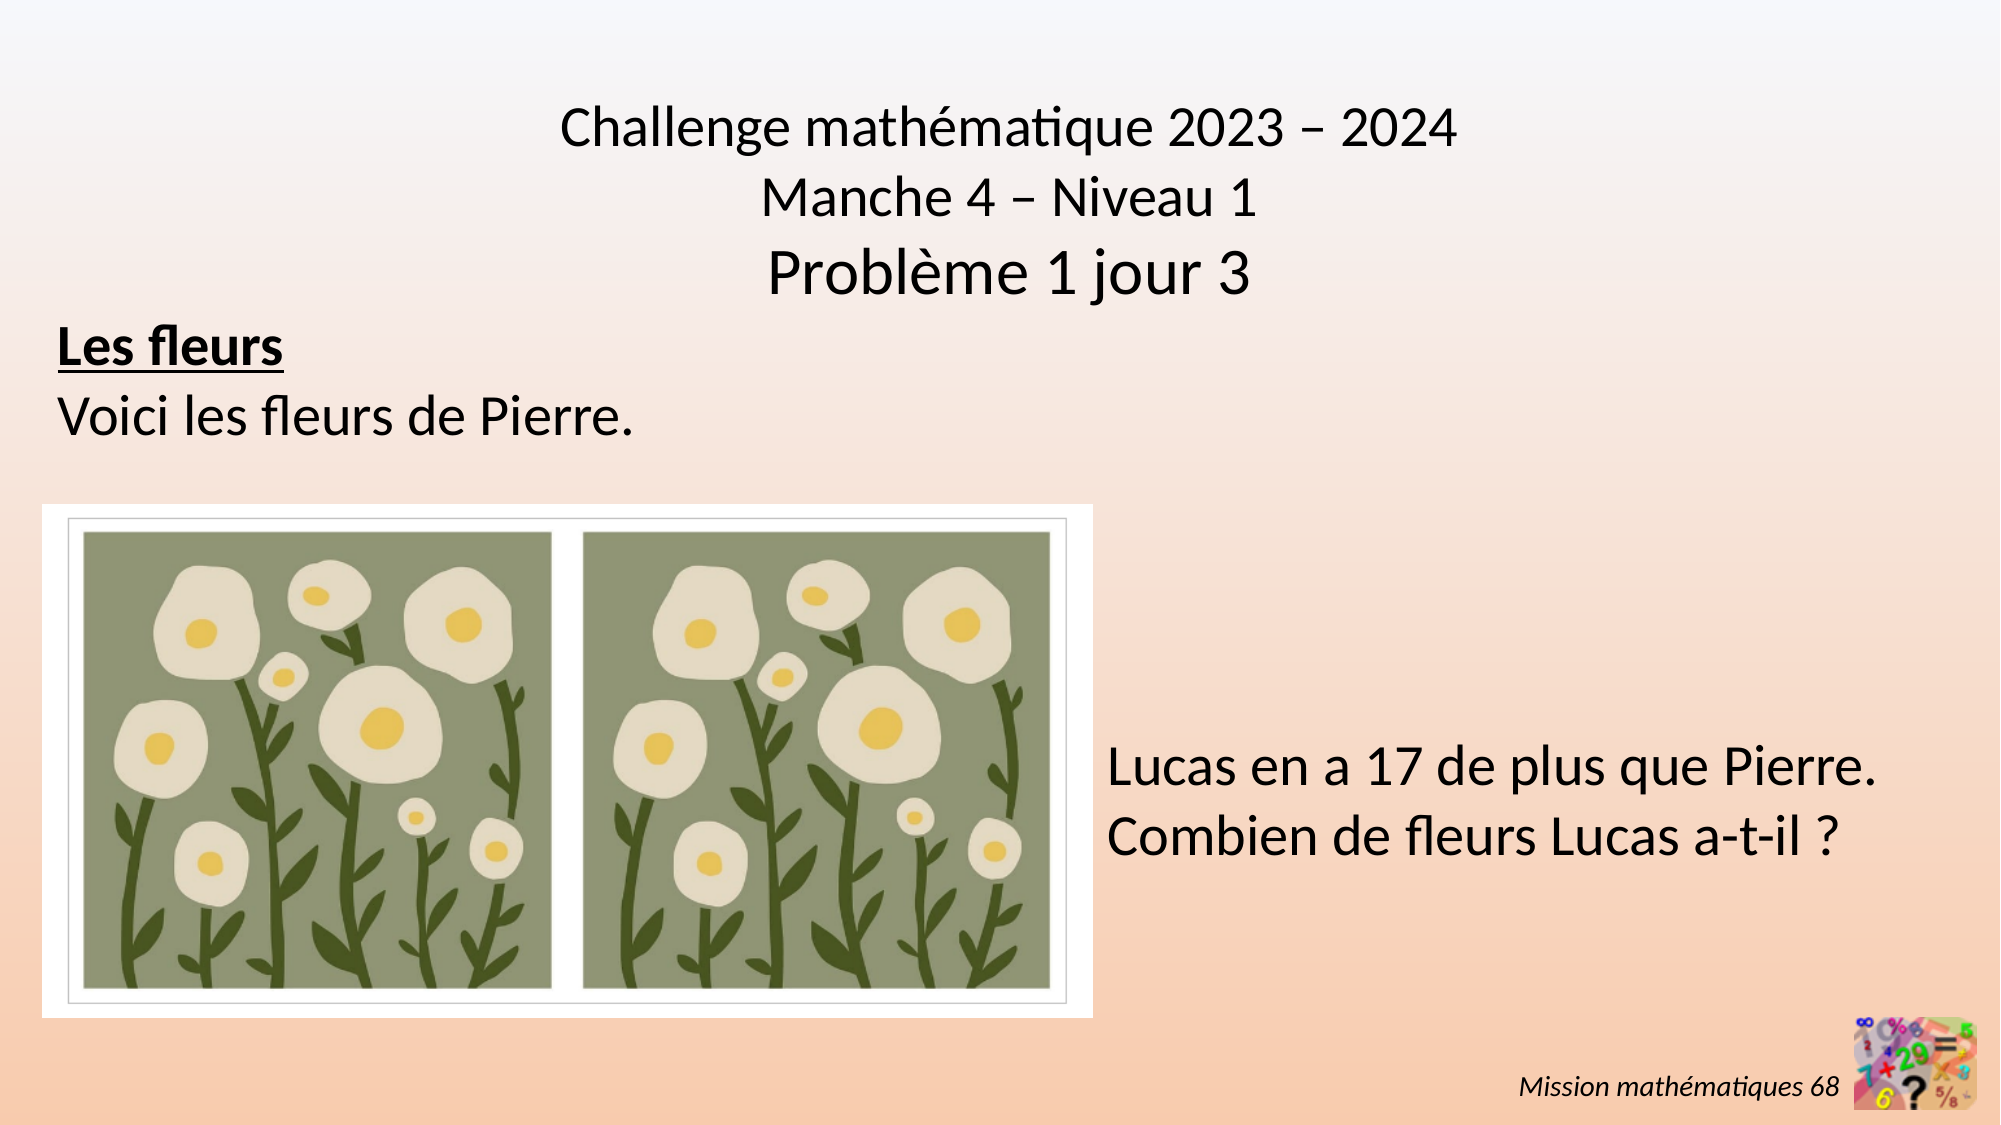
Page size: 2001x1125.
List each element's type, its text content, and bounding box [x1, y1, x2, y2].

picture [1854, 1017, 1977, 1110]
picture [42, 504, 1093, 1018]
text_box Challenge mathématique 2023 – 2024 Manche 4 – Niveau 1 Problème 1 jour 3 Les fleurs Voici les fleurs de Pierre. - Lucas en a 17 de plus que Pierre. Combien de fleurs Lucas a-t-il ? [42, 80, 1977, 875]
text_box Mission mathématiques 68 [1501, 1059, 1854, 1110]
